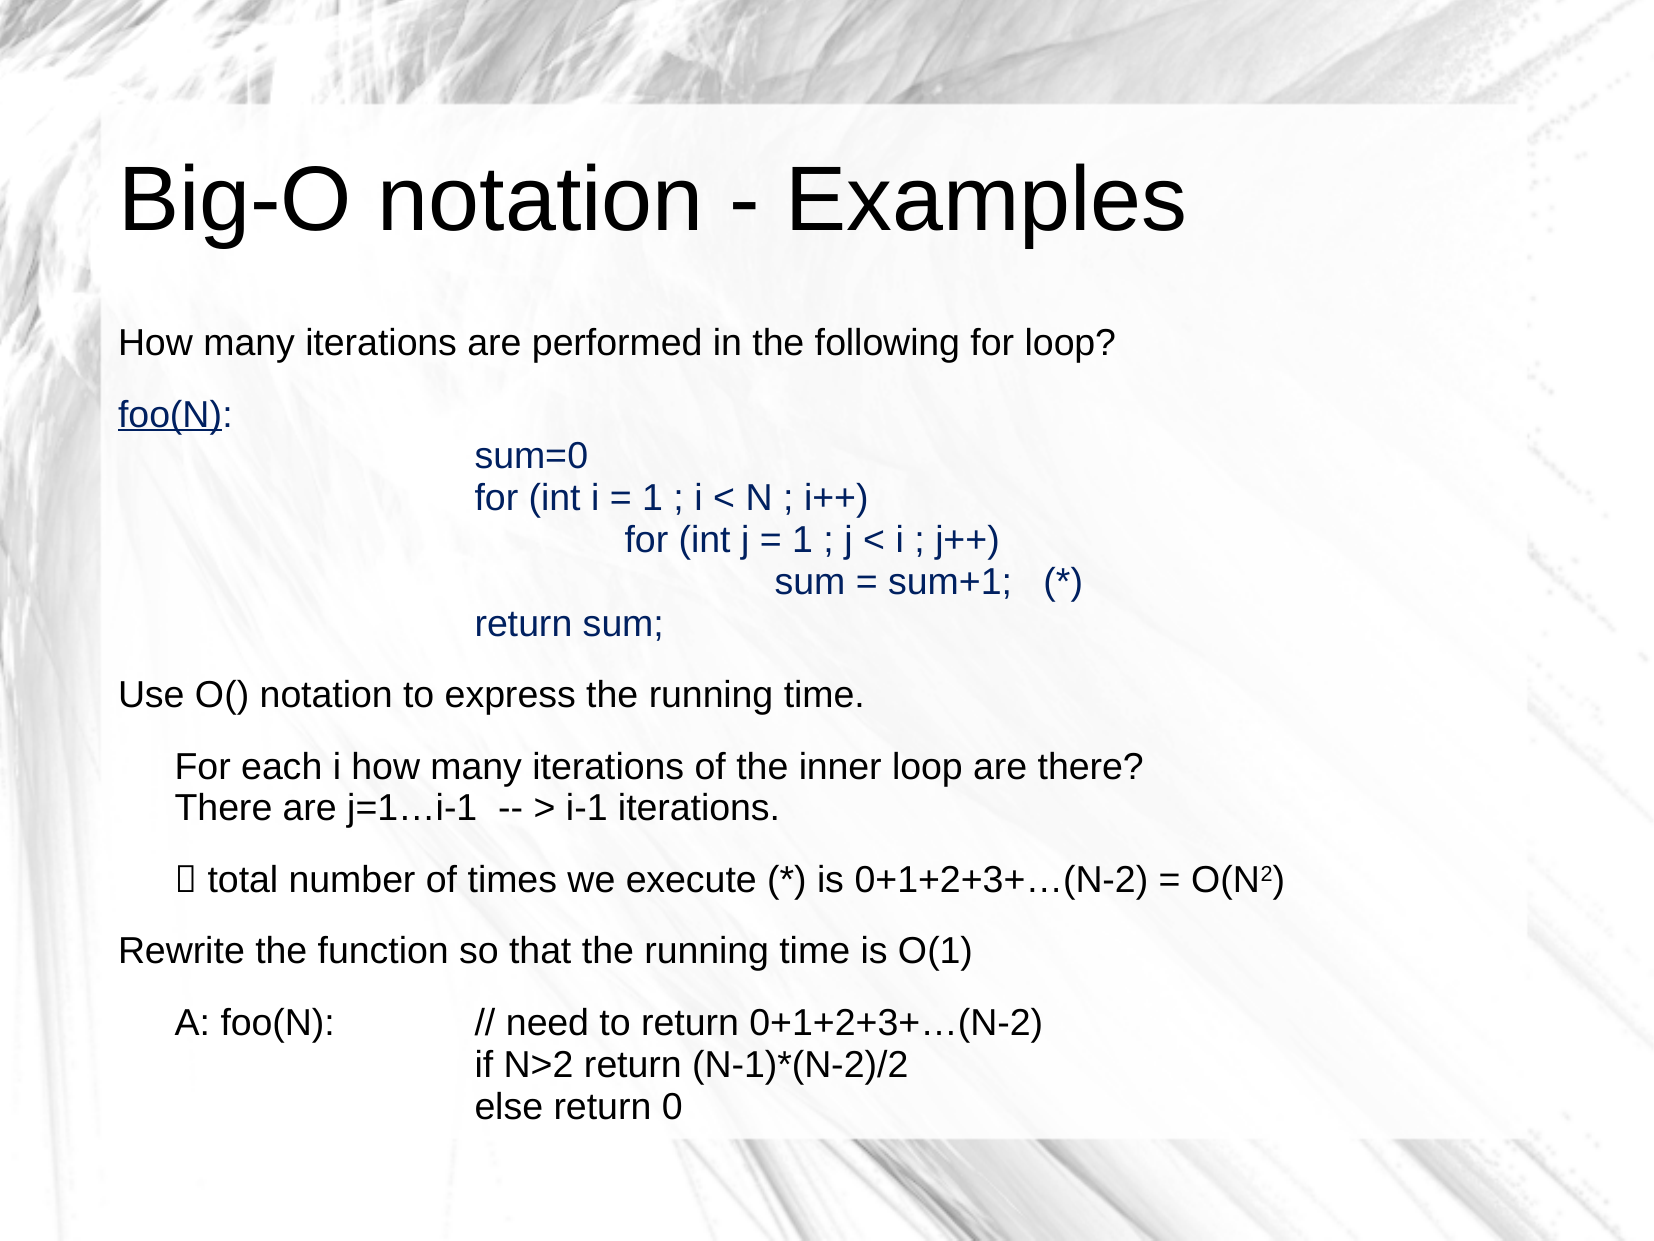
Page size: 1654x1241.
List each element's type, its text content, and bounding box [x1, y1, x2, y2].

picture [0, 0, 1654, 1241]
title Big-O notation - Examples [118, 112, 1506, 281]
list How many iterations are performed in the following for loop? foo(N): sum=0 for (int i = 1 ; i < N ; i++) for (int j = 1 ; j < i ; j++) sum = sum+1; (*) return sum; Use O() notation to express the running time. For each i how many iterations of the inner loop are there? There are j=1…i-1 -- > i-1 iterations.  total number of times we execute (*) is 0+1+2+3+…(N-2) = O(N2) Rewrite the function so that the running time is O(1) A: foo(N): // need to return 0+1+2+3+…(N-2) if N>2 return (N-1)*(N-2)/2 else return 0 [118, 319, 1571, 1109]
